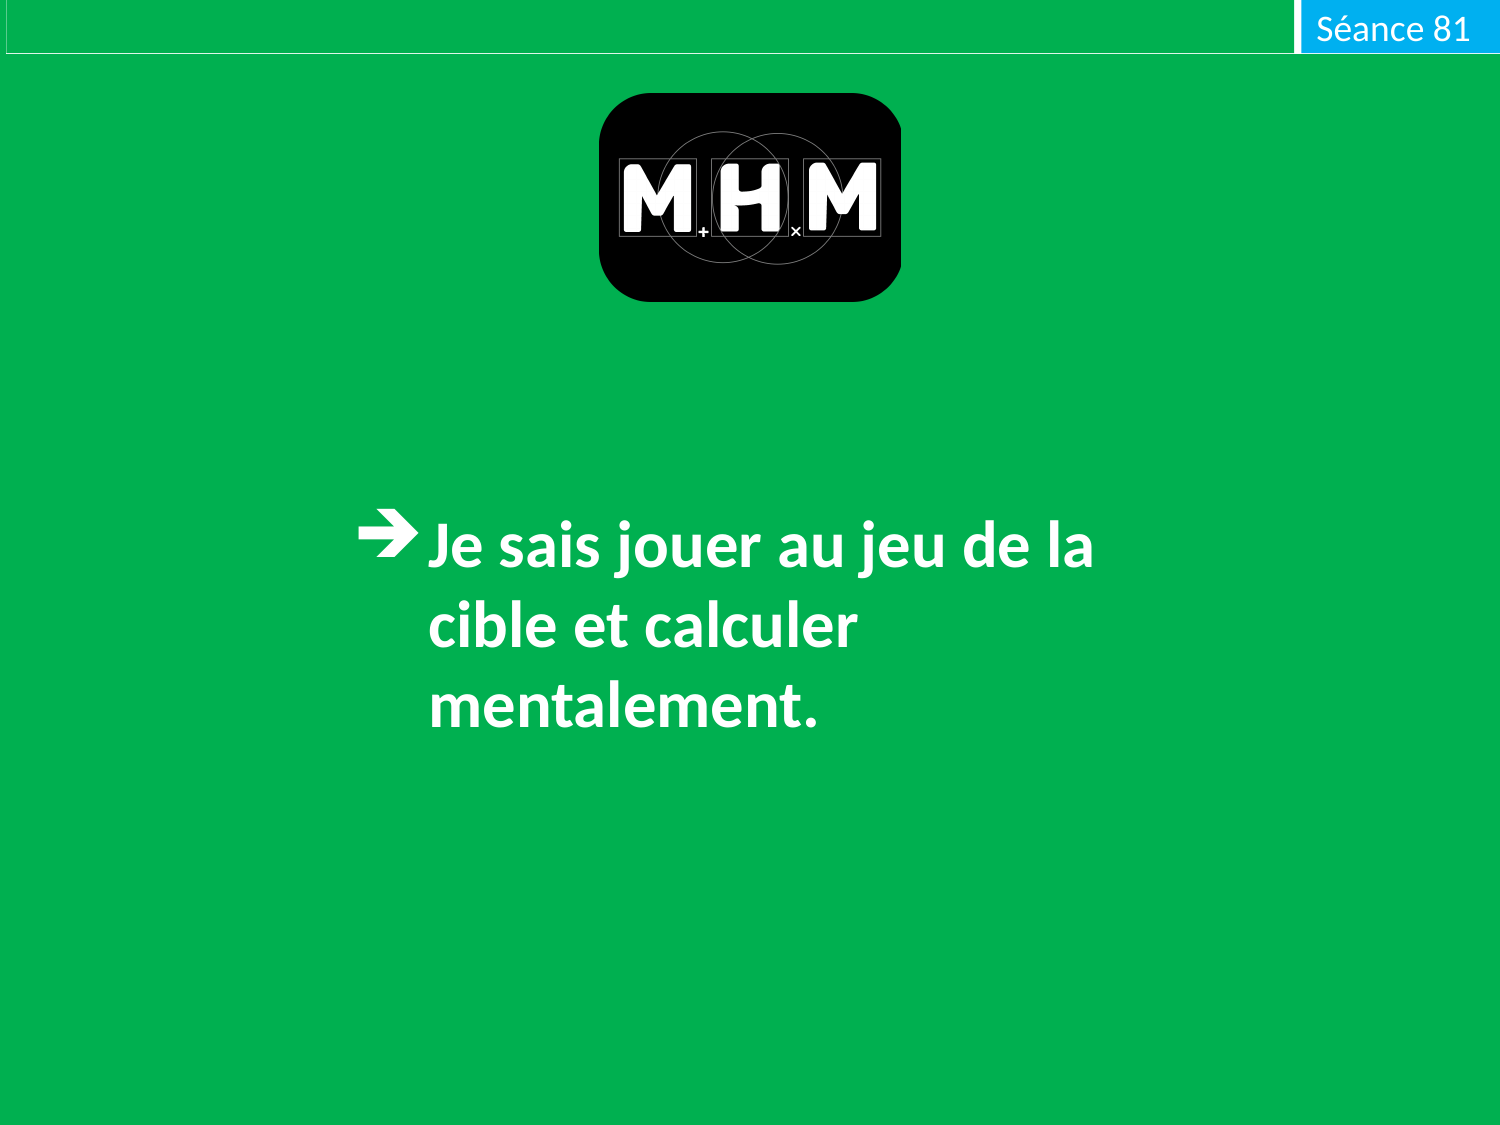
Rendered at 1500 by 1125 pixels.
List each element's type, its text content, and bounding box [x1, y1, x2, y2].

text_box [0, 53, 1500, 1125]
picture [599, 93, 901, 302]
text_box Je sais jouer au jeu de la cible et calculer mentalement. [338, 493, 1162, 749]
